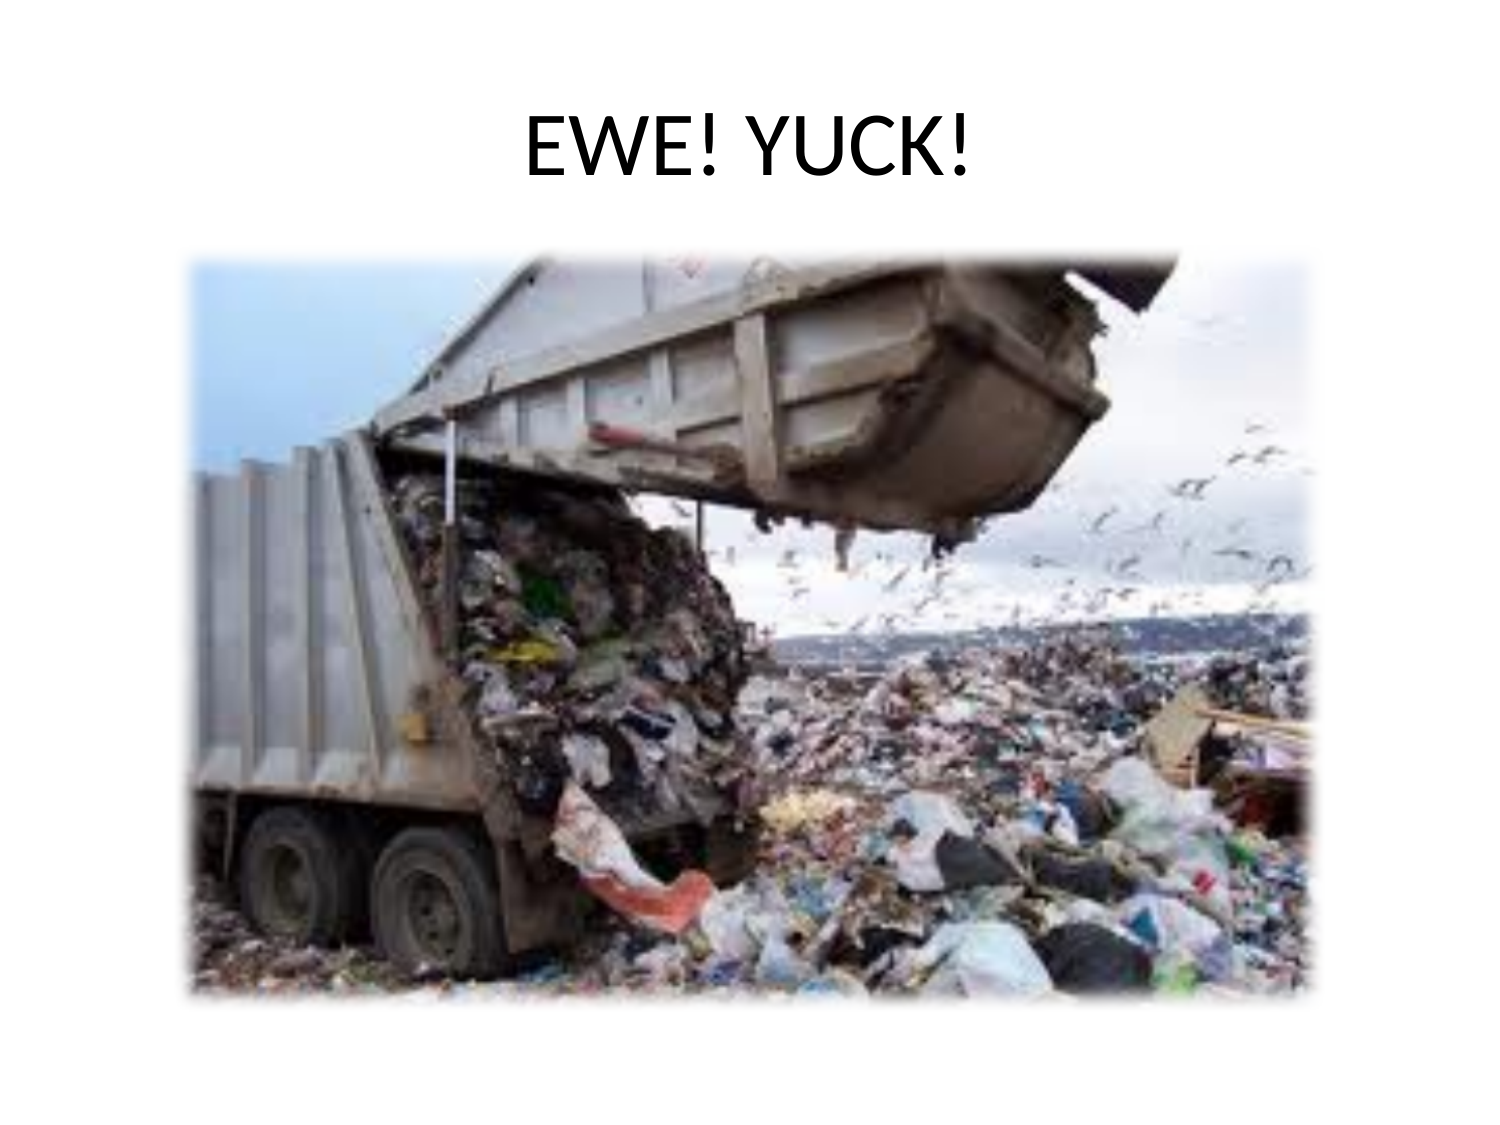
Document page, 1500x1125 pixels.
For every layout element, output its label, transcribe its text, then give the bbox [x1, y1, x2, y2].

title EWE! YUCK! [75, 45, 1425, 233]
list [174, 245, 1326, 1012]
